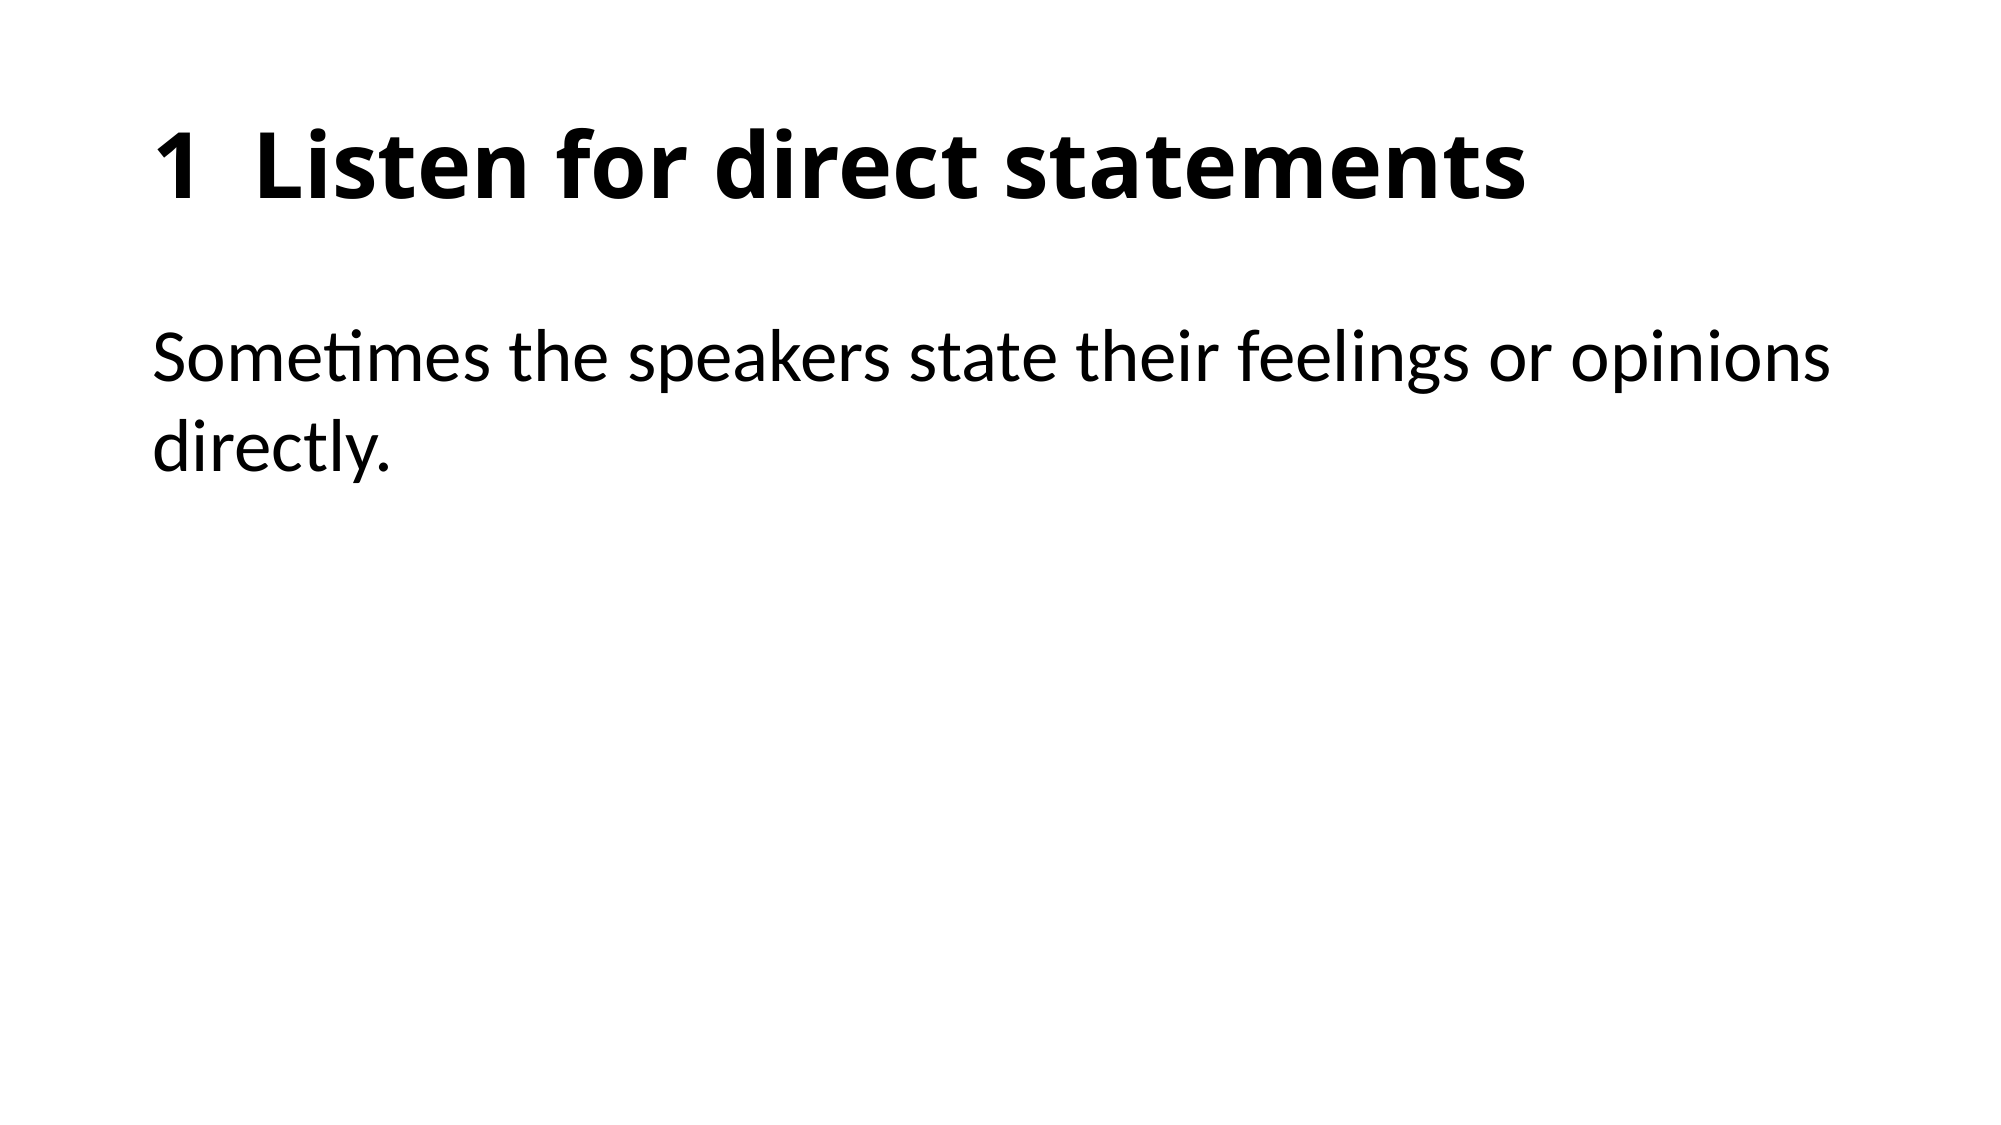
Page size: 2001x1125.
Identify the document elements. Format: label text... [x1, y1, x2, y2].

title 1 Listen for direct statements [137, 59, 1863, 278]
list Sometimes the speakers state their feelings or opinions directly. [137, 299, 1863, 1014]
